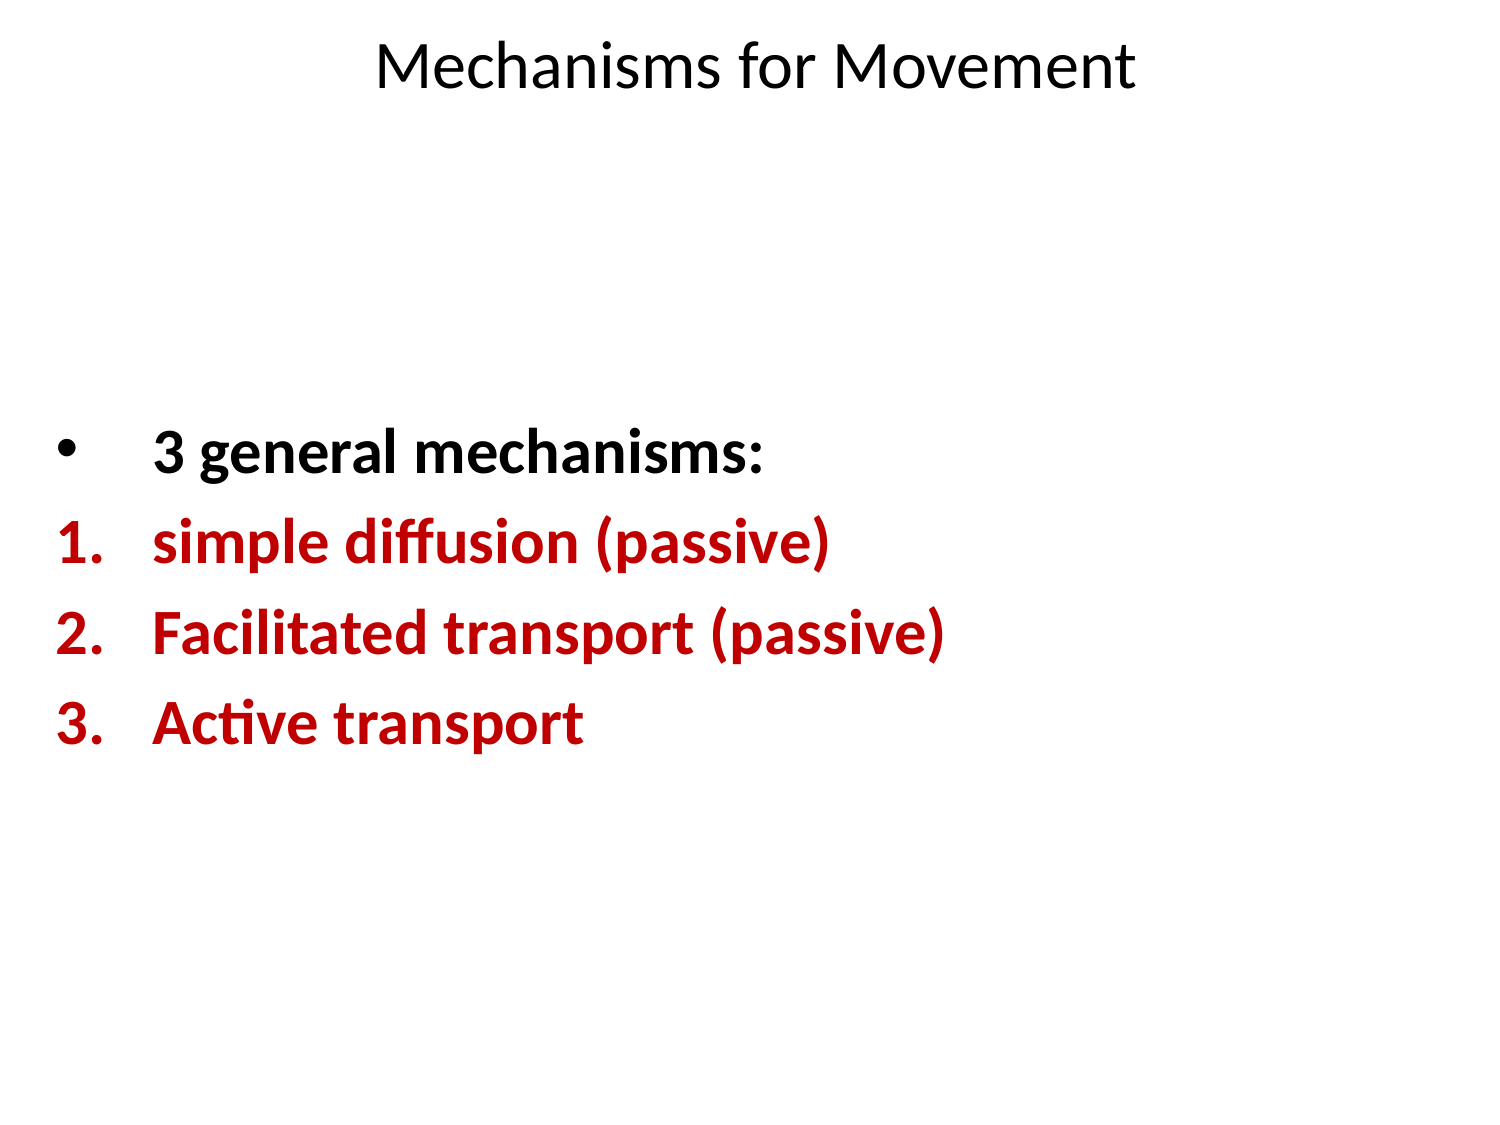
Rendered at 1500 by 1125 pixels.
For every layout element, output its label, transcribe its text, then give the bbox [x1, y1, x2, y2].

title Mechanisms for Movement [37, 12, 1475, 110]
list 3 general mechanisms: simple diffusion (passive) Facilitated transport (passive) Active transport [40, 401, 1391, 768]
